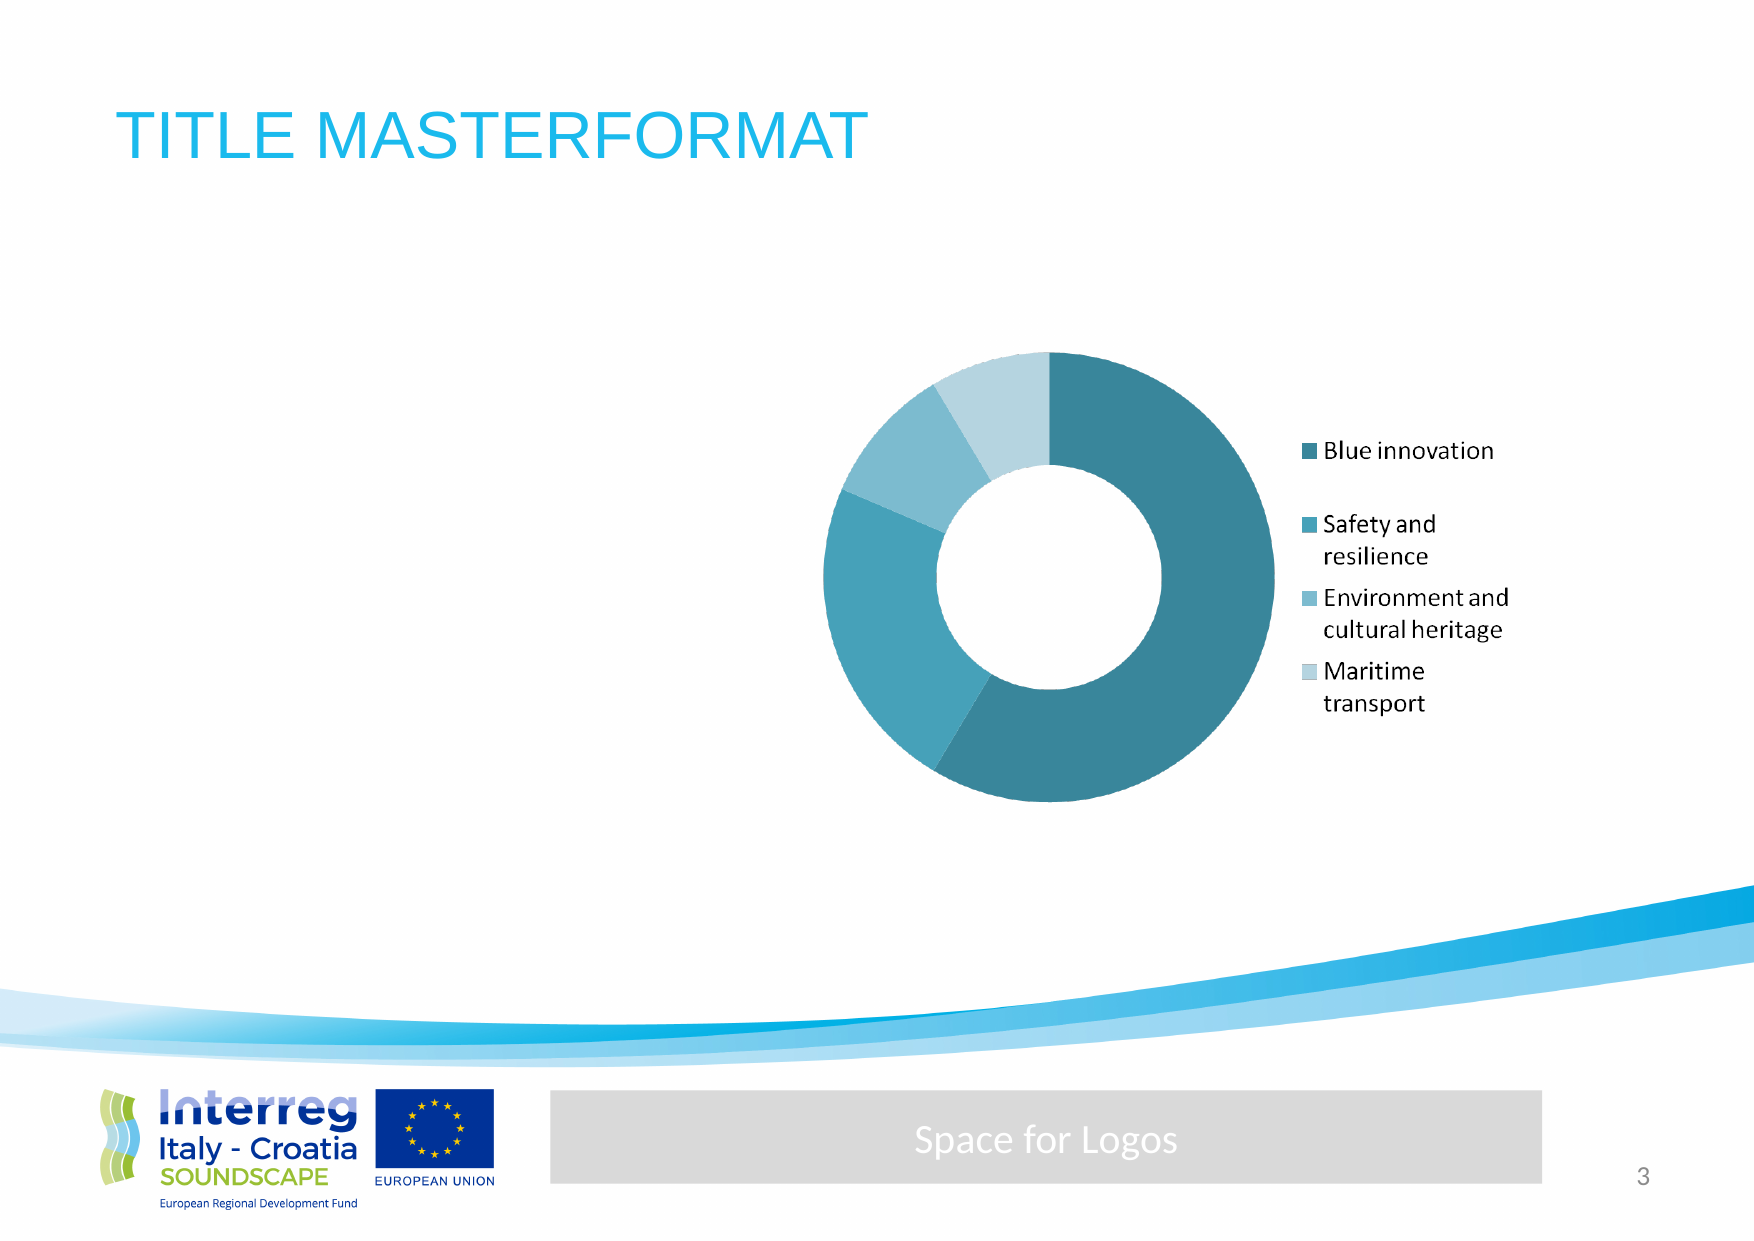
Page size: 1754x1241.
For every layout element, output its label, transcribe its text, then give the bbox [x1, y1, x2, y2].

text_box Space for Logos [549, 1089, 1543, 1185]
picture [0, 0, 1754, 1241]
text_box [801, 315, 1530, 839]
text_box TITLE MASTERFORMAT [97, 83, 1656, 181]
slide_number 3 [1607, 1141, 1666, 1208]
